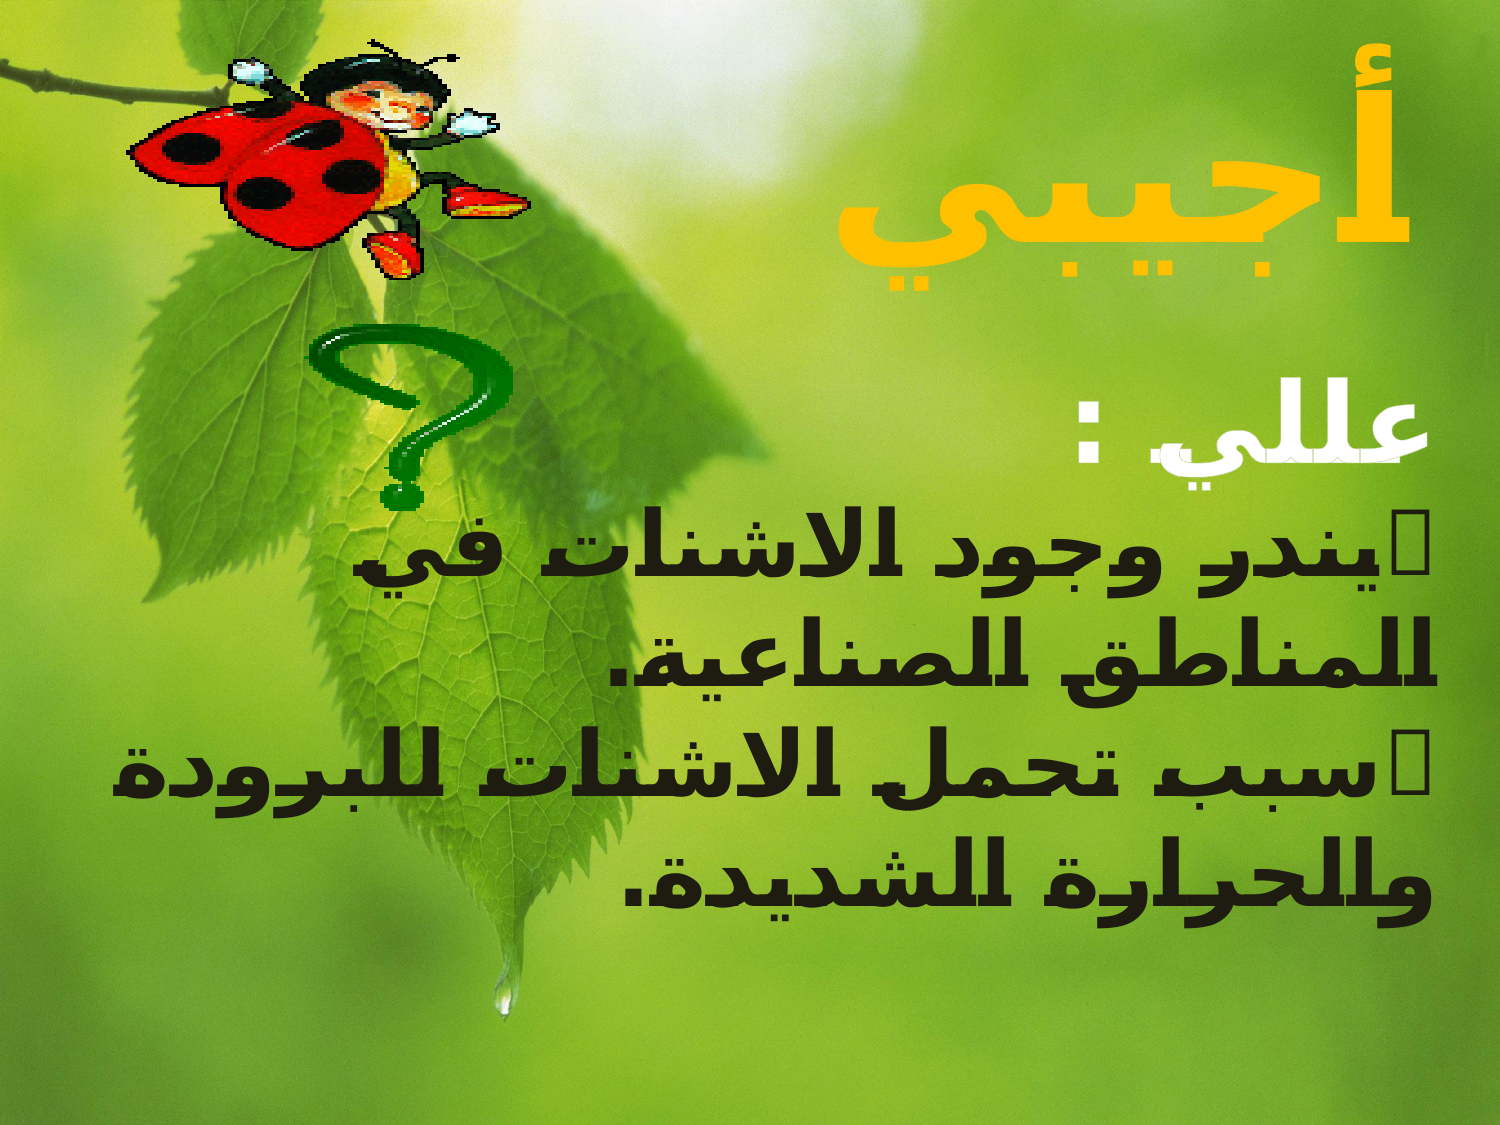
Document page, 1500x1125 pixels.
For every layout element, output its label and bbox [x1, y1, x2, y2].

list [0, 0, 1500, 1125]
picture [81, 34, 751, 575]
